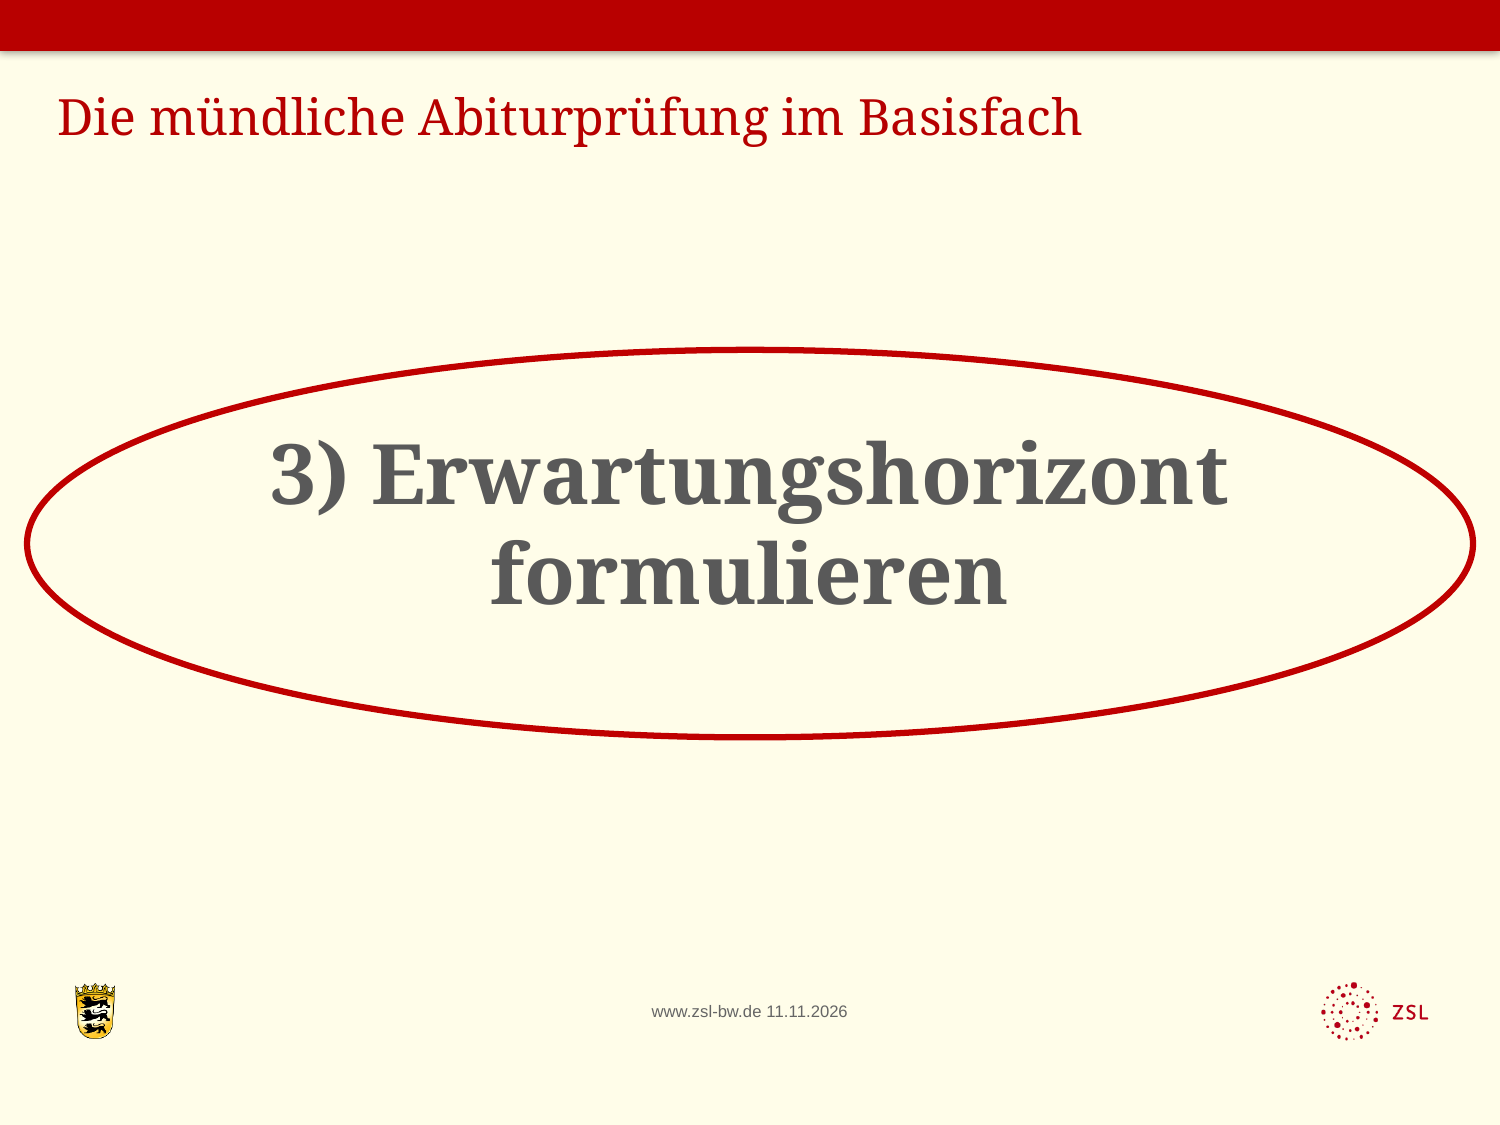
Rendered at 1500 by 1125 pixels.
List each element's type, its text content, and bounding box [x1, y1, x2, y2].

picture [1320, 981, 1429, 1041]
picture [73, 981, 117, 1041]
text_box 3) Erwartungshorizont formulieren [25, 348, 1475, 739]
text_box Die mündliche Abiturprüfung im Basisfach [42, 78, 1099, 153]
